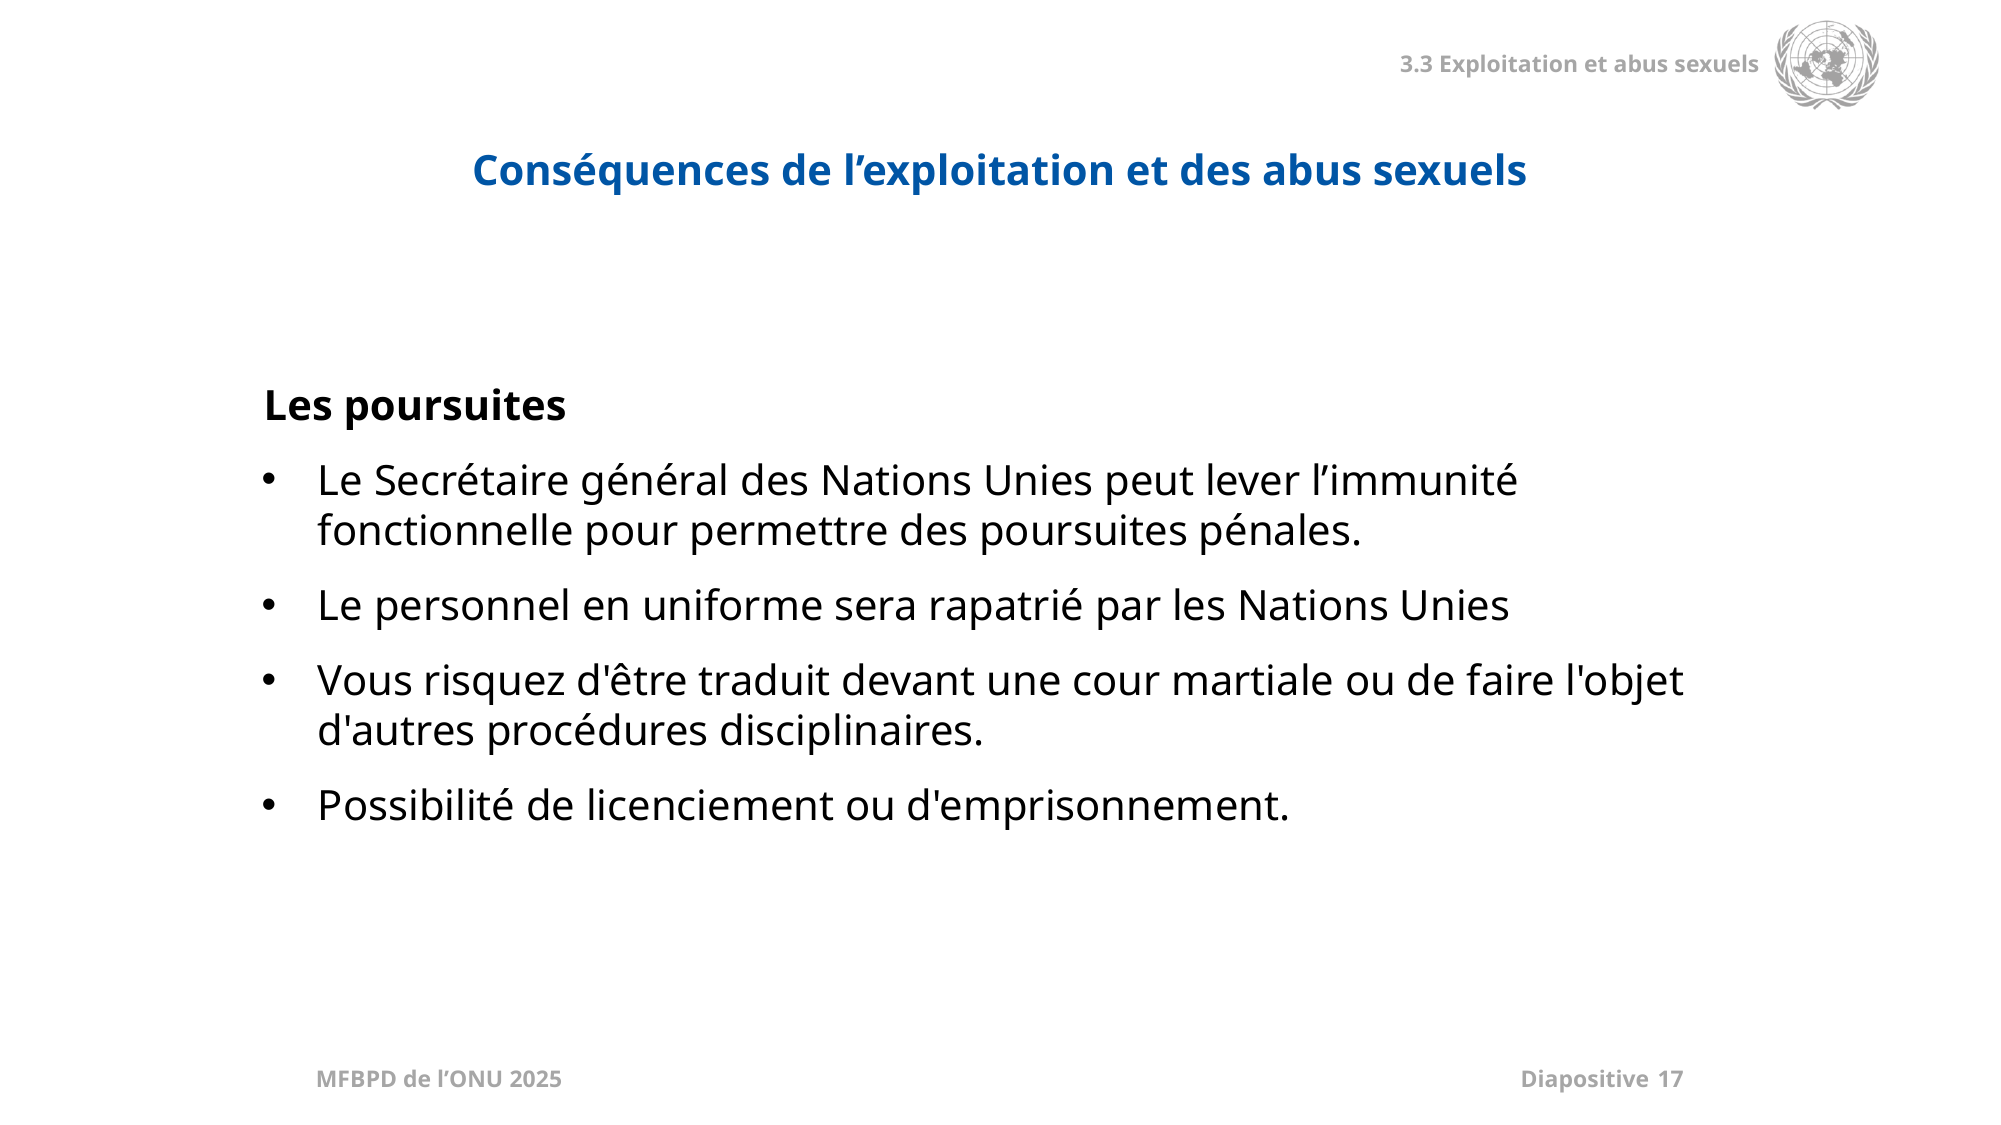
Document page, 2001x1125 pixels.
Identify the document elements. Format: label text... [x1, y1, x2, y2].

text_box Conséquences de l’exploitation et des abus sexuels [174, 136, 1826, 202]
text_box Les poursuites Le Secrétaire général des Nations Unies peut lever l’immunité fonctionnelle pour permettre des poursuites pénales. Le personnel en uniforme sera rapatrié par les Nations Unies Vous risquez d'être traduit devant une cour martiale ou de faire l'objet d'autres procédures disciplinaires. Possibilité de licenciement ou d'emprisonnement. [261, 342, 1739, 829]
